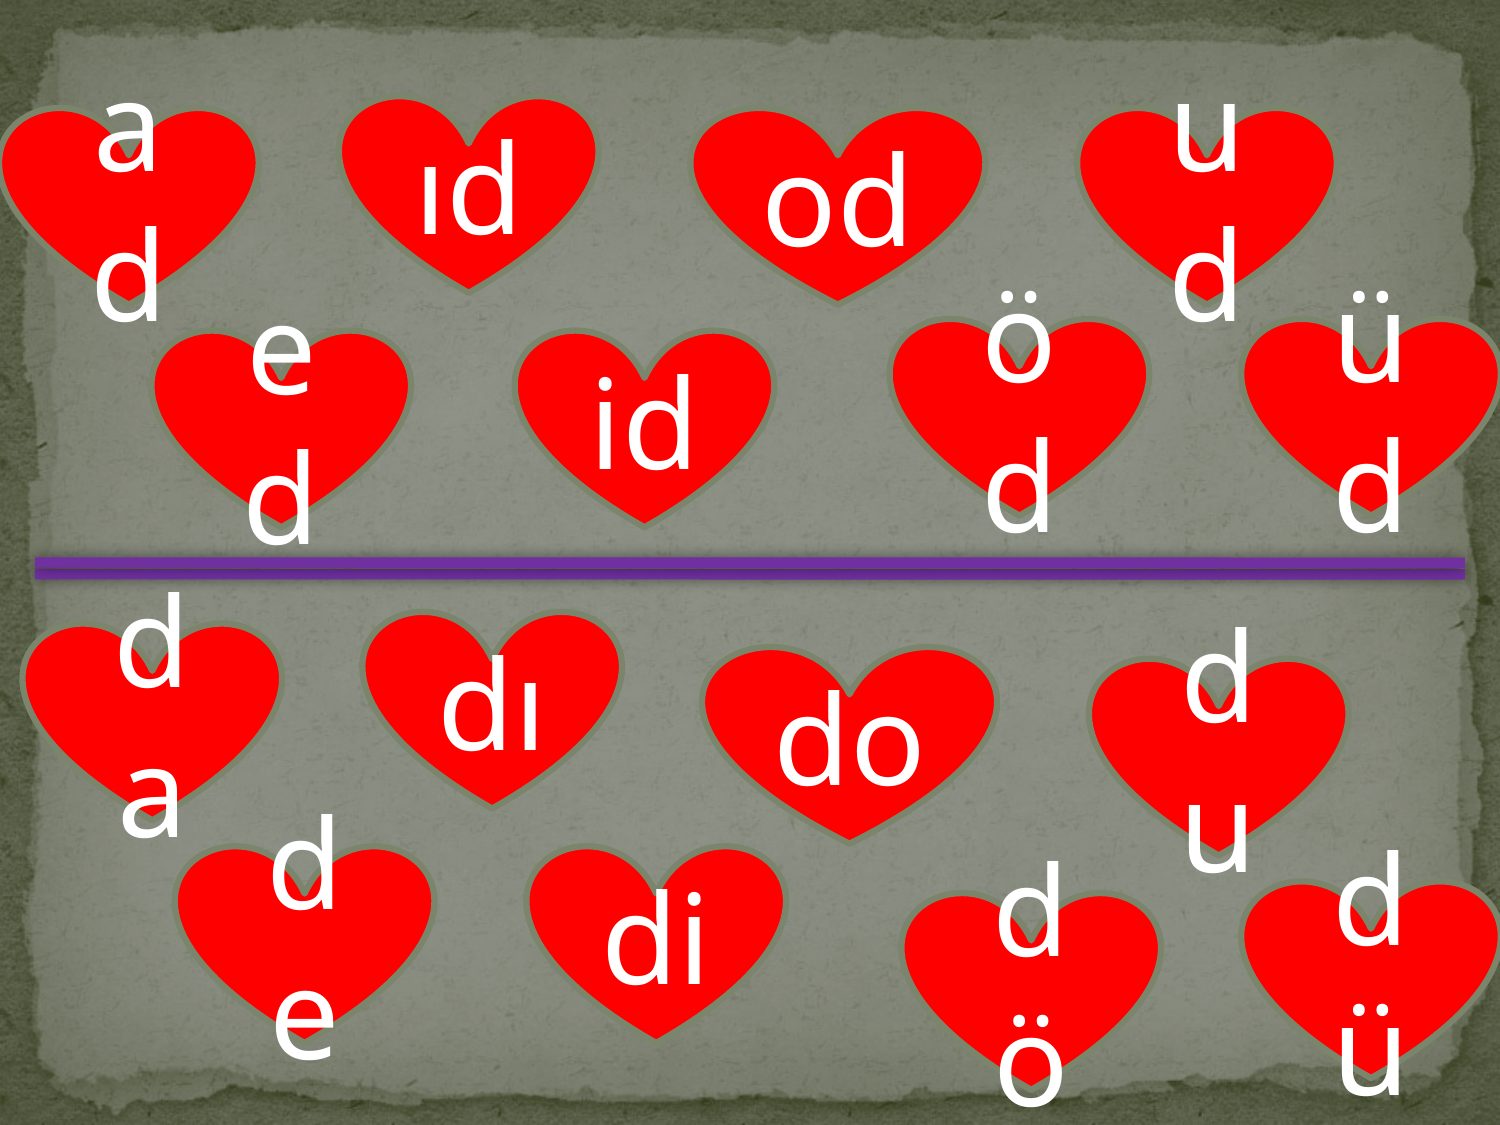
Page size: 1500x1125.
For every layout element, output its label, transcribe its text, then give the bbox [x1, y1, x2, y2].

text_box du [1085, 655, 1352, 859]
text_box öd [886, 315, 1153, 519]
text_box dü [1238, 878, 1500, 1081]
text_box da [19, 620, 286, 823]
text_box di [523, 843, 790, 1046]
text_box de [171, 843, 438, 1046]
text_box üd [1238, 315, 1500, 519]
text_box ad [0, 104, 262, 308]
text_box ıd [335, 93, 602, 296]
text_box dö [898, 889, 1165, 1093]
text_box ed [148, 327, 415, 531]
text_box dı [359, 608, 626, 812]
text_box ud [1074, 104, 1340, 308]
text_box od [687, 104, 989, 308]
text_box do [698, 643, 1001, 847]
text_box id [511, 327, 778, 531]
